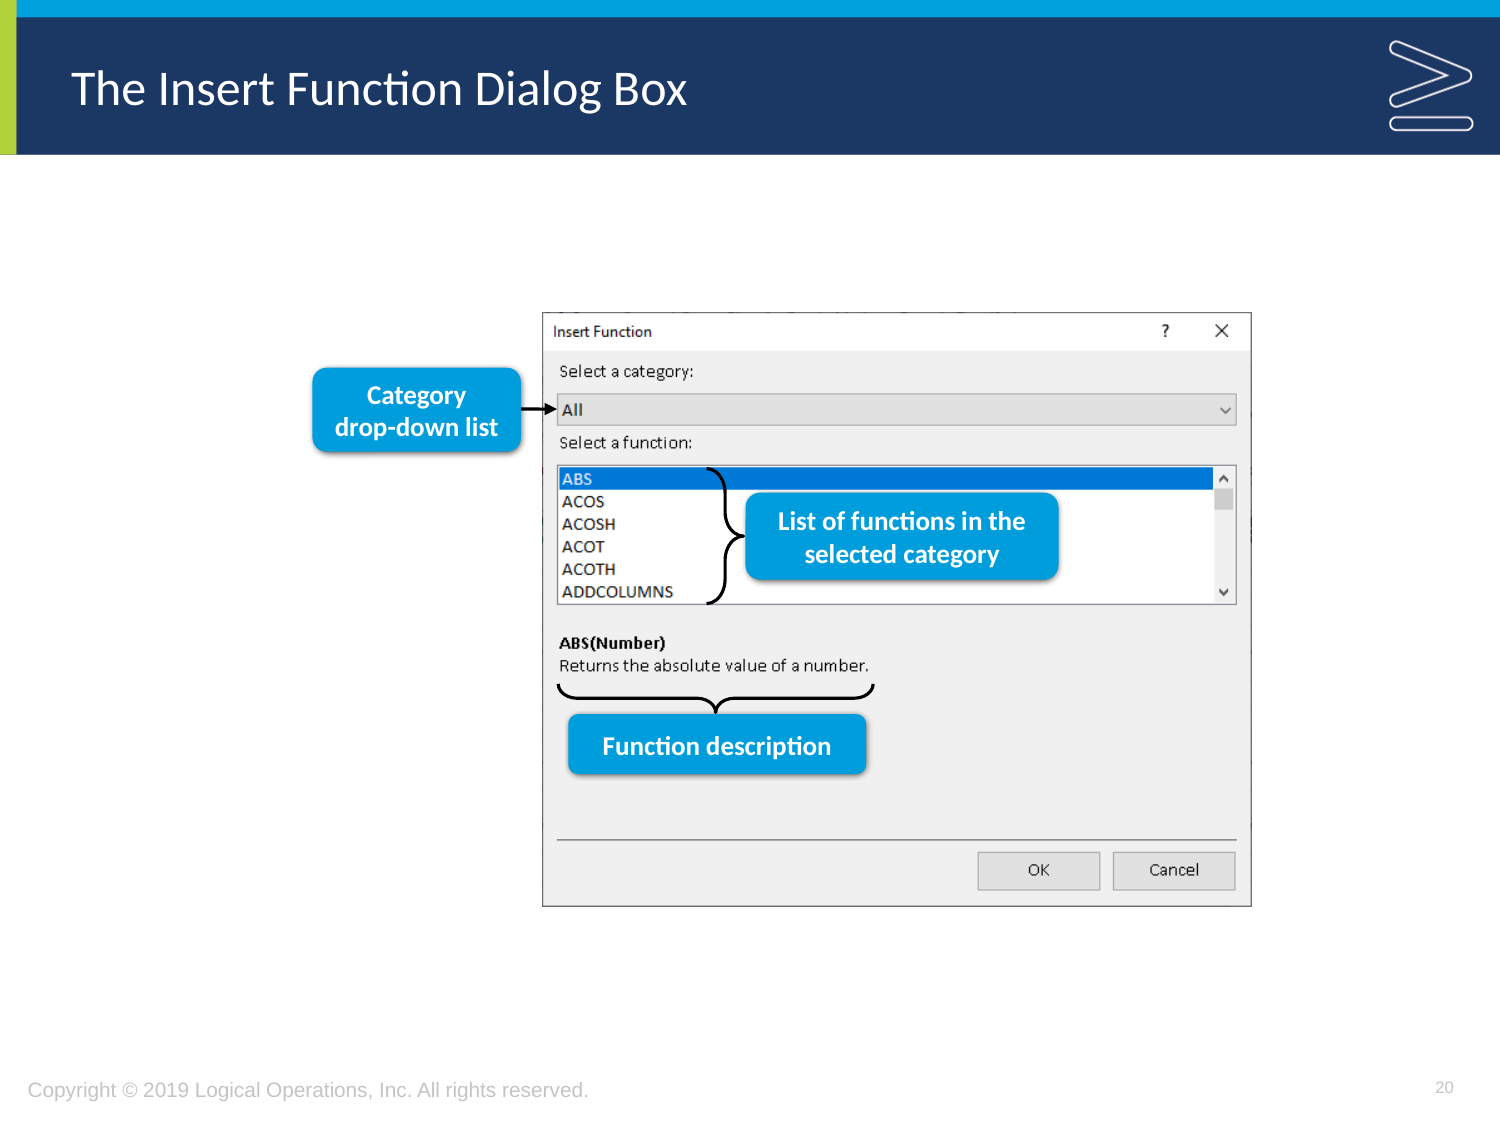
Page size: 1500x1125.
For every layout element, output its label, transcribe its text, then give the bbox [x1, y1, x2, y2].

picture [1350, 18, 1500, 155]
title The Insert Function Dialog Box [56, 16, 1350, 155]
slide_number 20 [1118, 1057, 1469, 1118]
picture [0, 0, 56, 155]
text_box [312, 312, 1252, 907]
